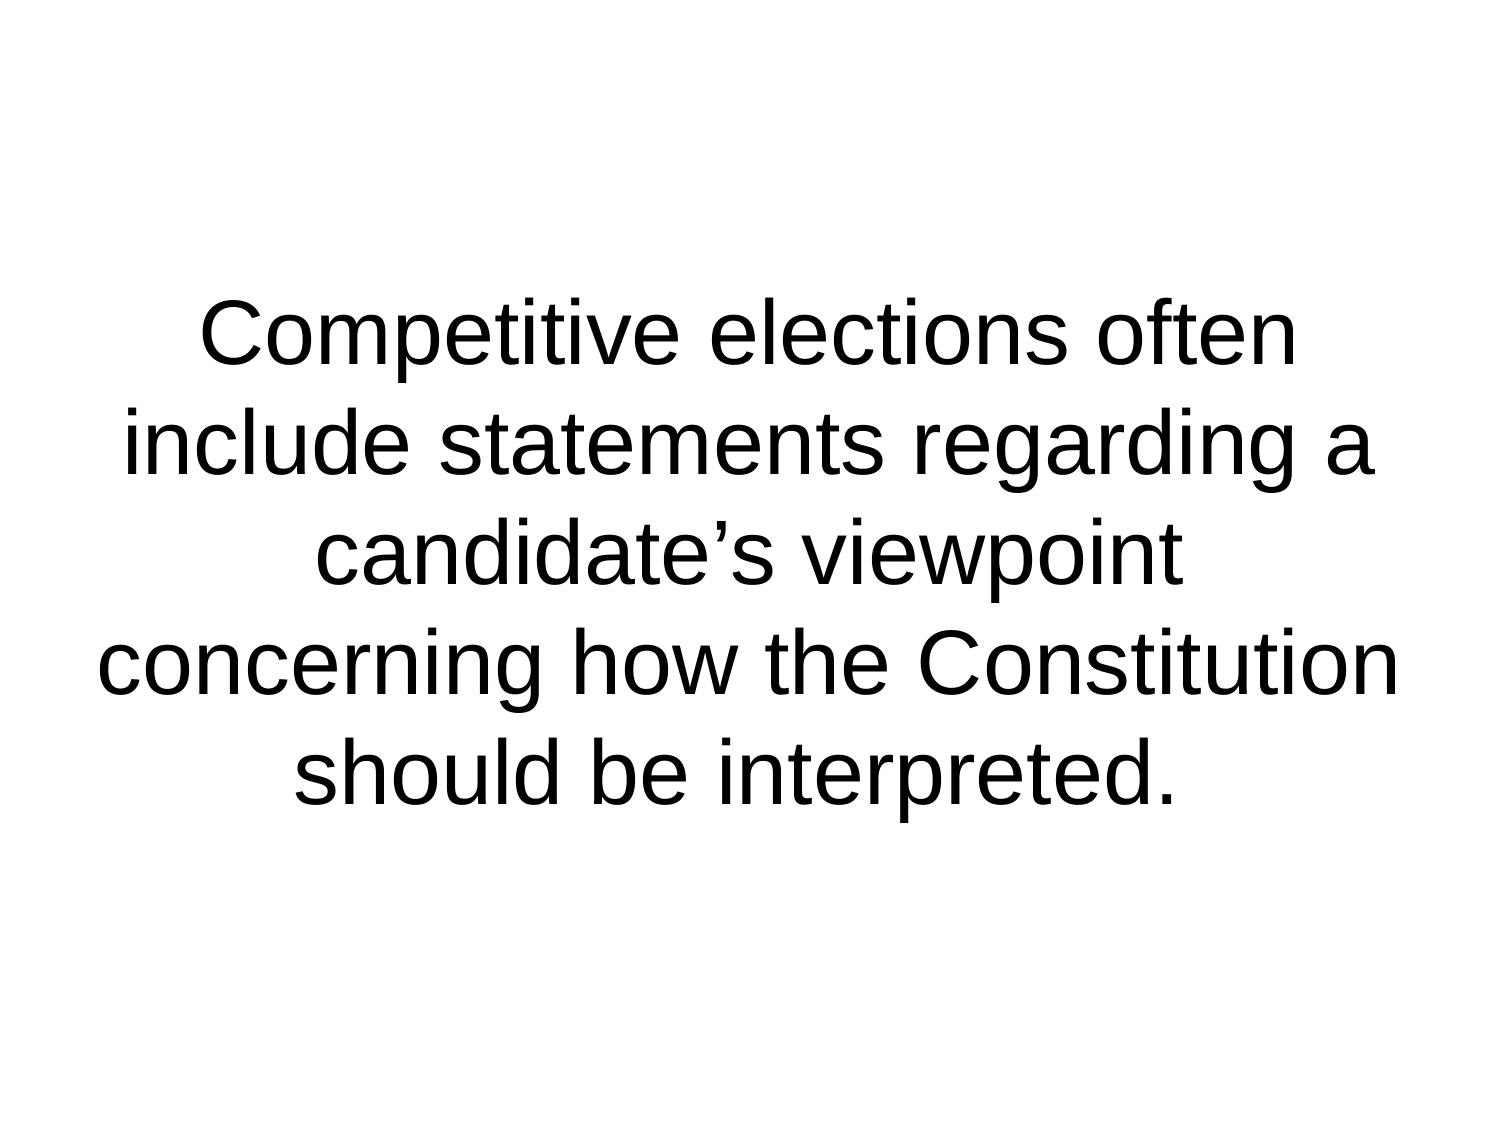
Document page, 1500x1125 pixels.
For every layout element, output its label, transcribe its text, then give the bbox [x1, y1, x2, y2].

title Competitive elections often include statements regarding a candidate’s viewpoint concerning how the Constitution should be interpreted. [74, 44, 1426, 1051]
